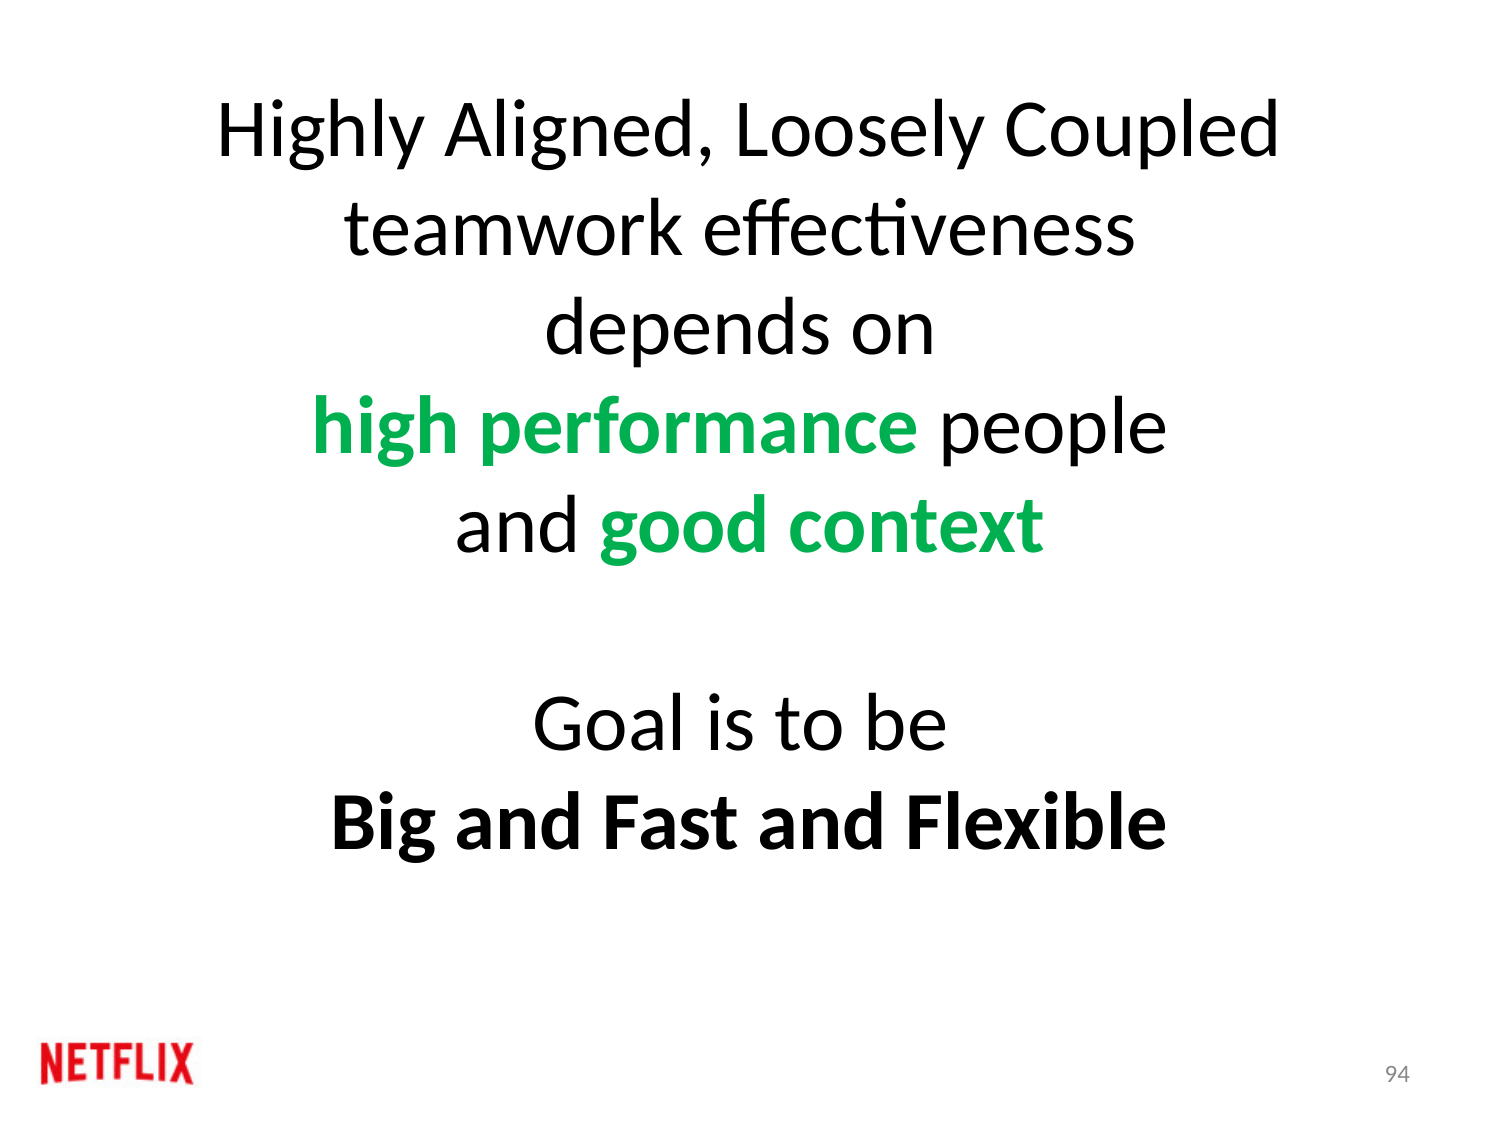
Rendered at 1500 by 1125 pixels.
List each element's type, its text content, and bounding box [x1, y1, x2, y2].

title Highly Aligned, Loosely Coupled teamwork effectiveness depends on high performance people and good context Goal is to be Big and Fast and Flexible [112, 349, 1388, 591]
slide_number ‹#› [1074, 1042, 1425, 1103]
picture [24, 1024, 211, 1104]
